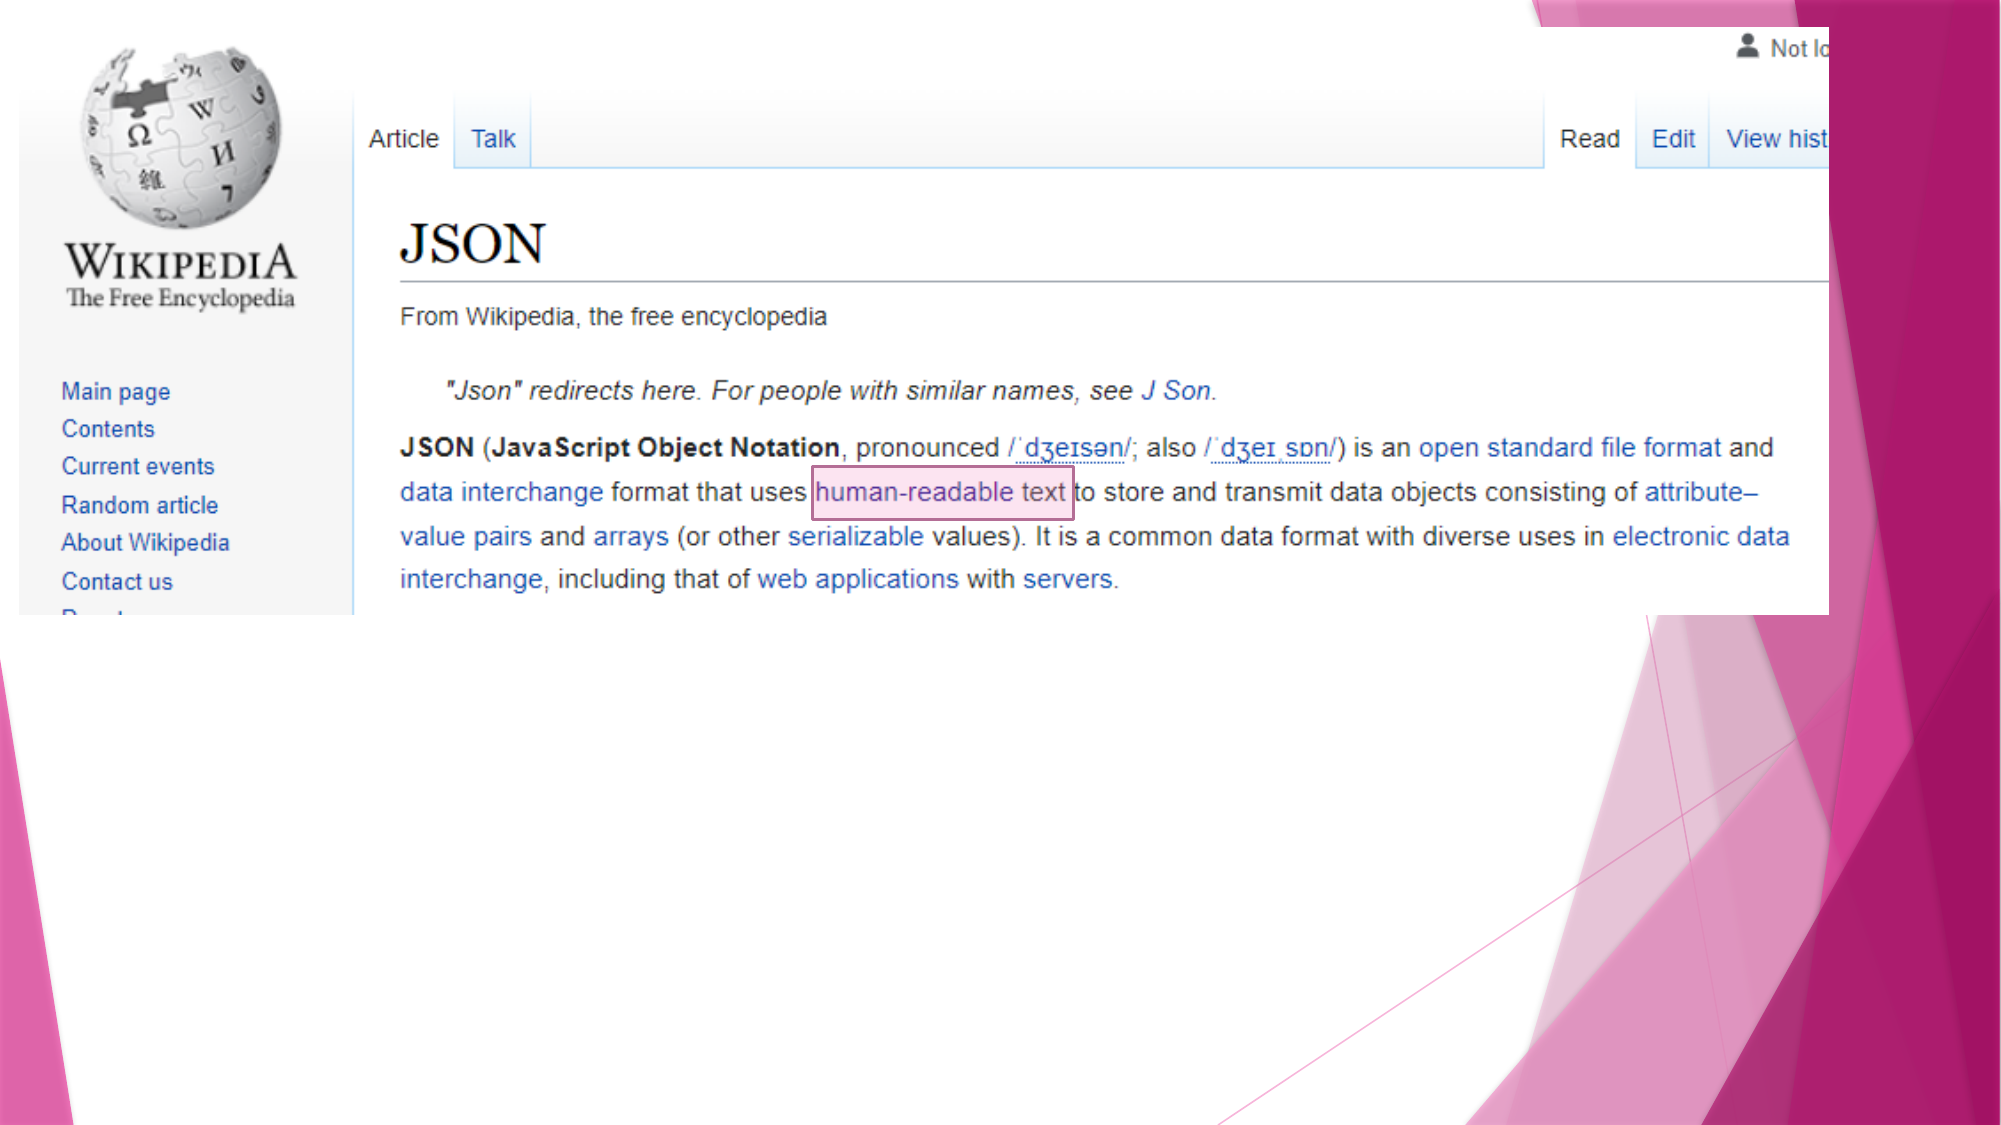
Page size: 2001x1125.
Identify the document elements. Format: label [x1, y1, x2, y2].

list [19, 26, 1830, 616]
